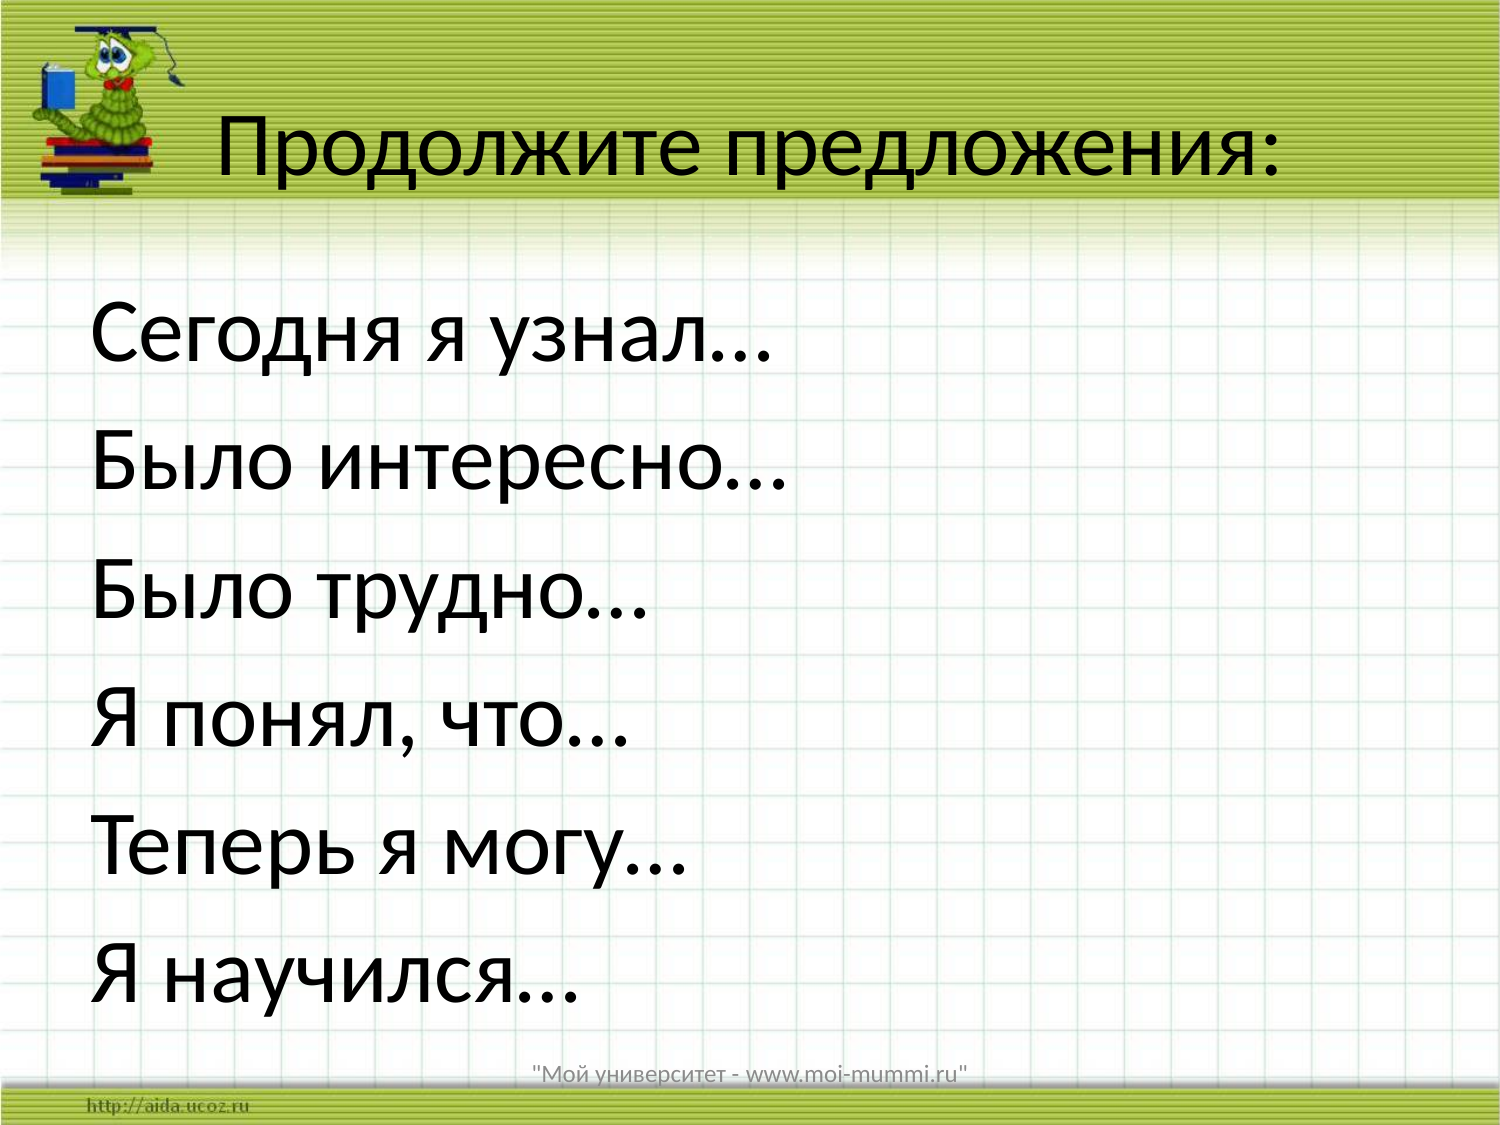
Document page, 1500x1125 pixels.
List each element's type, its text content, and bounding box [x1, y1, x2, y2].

title Продолжите предложения: [74, 44, 1426, 233]
list Сегодня я узнал… Было интересно… Было трудно… Я понял, что… Теперь я могу… Я научился… [74, 262, 1426, 1006]
footer "Мой университет - www.moi-mummi.ru" [512, 1042, 988, 1103]
picture [0, 0, 1500, 1125]
